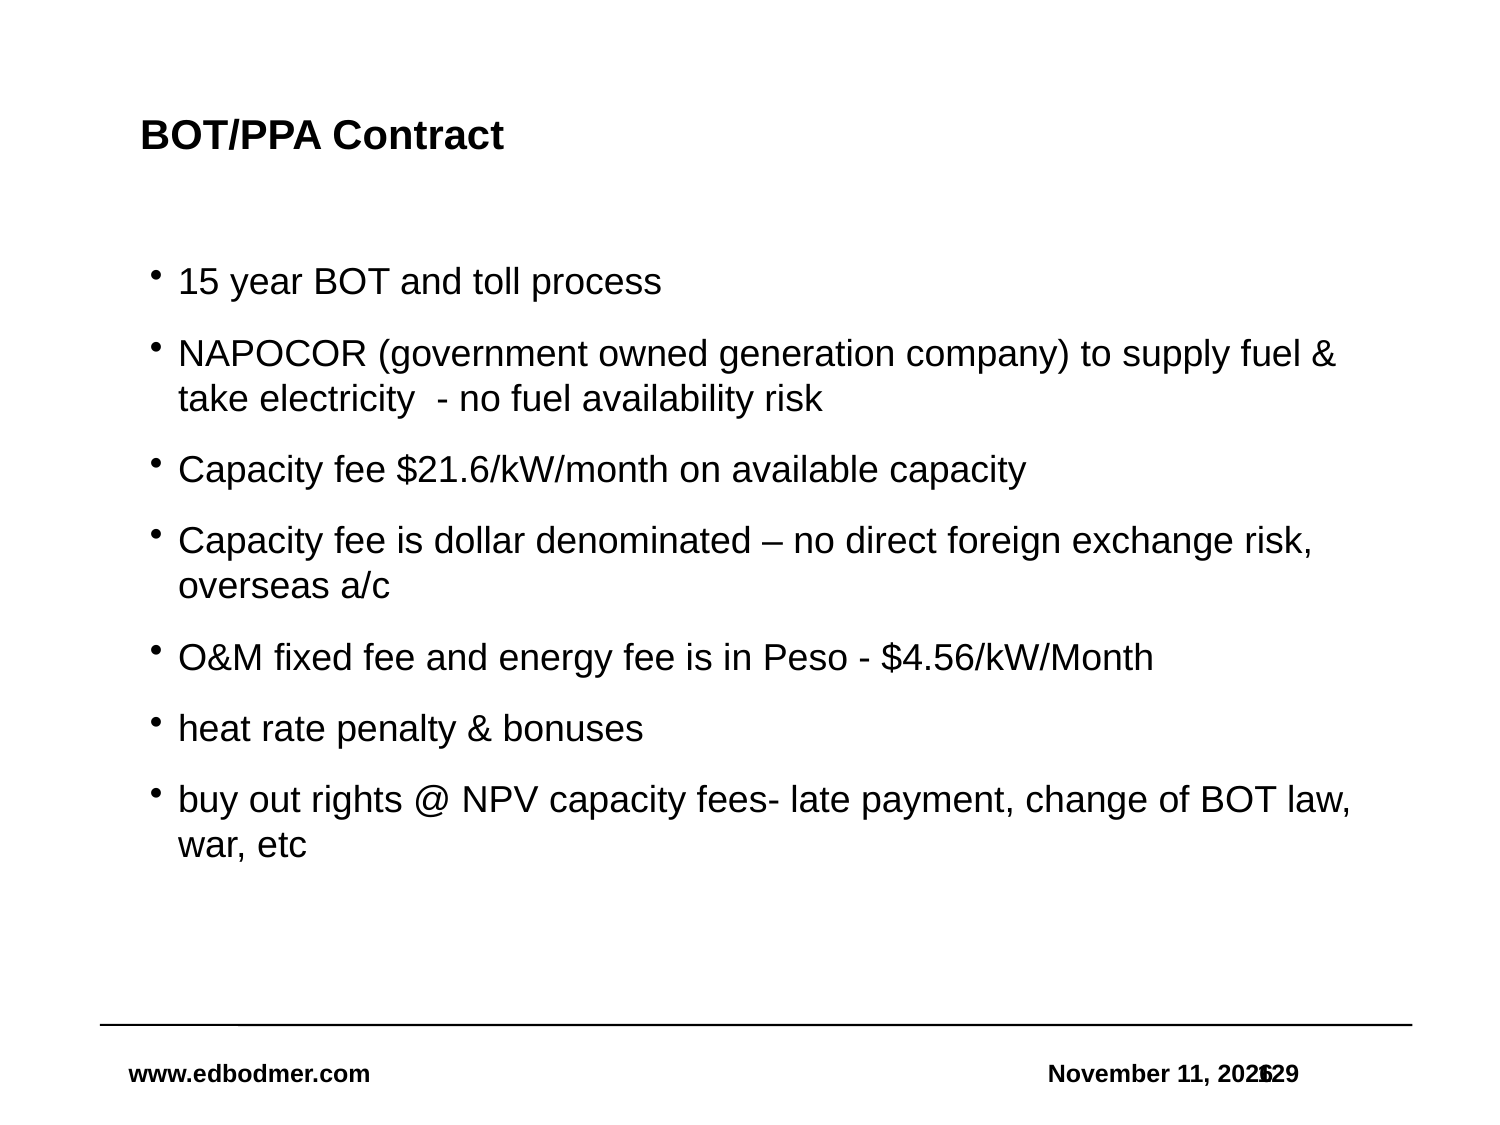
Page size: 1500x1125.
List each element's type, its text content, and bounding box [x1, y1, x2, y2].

title BOT/PPA Contract [124, 99, 1288, 226]
list 15 year BOT and toll process NAPOCOR (government owned generation company) to supply fuel & take electricity - no fuel availability risk Capacity fee $21.6/kW/month on available capacity Capacity fee is dollar denominated – no direct foreign exchange risk, overseas a/c O&M fixed fee and energy fee is in Peso - $4.56/kW/Month heat rate penalty & bonuses buy out rights @ NPV capacity fees- late payment, change of BOT law, war, etc [124, 249, 1376, 1001]
